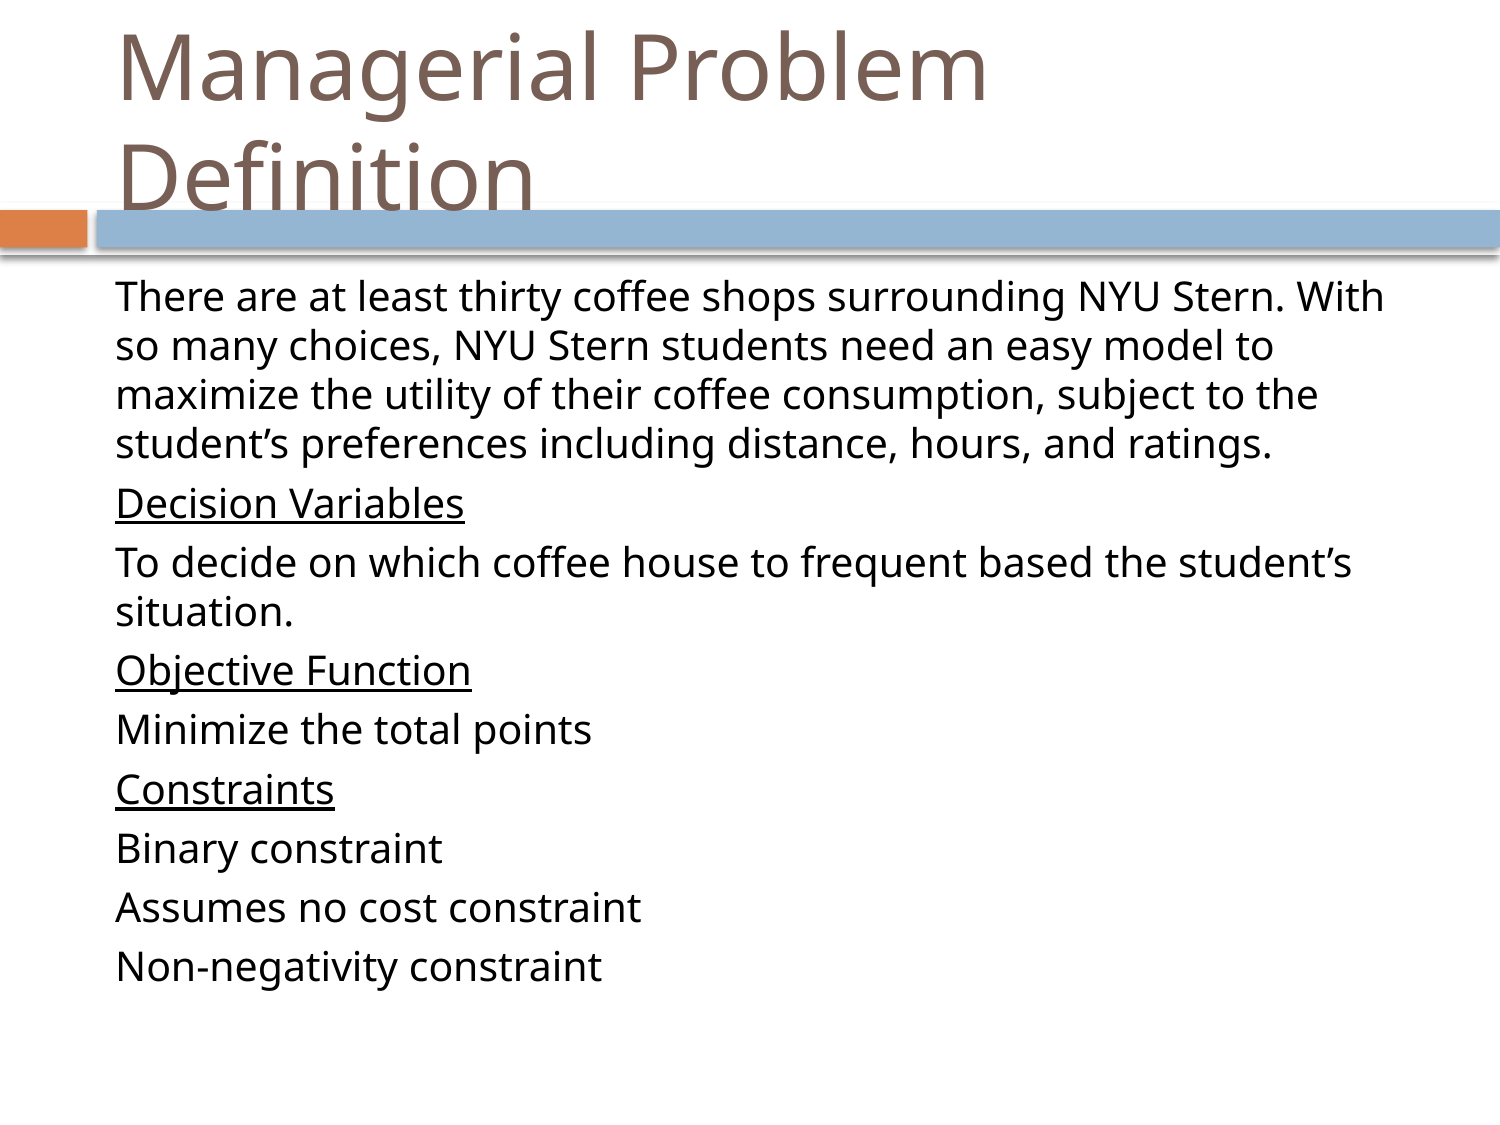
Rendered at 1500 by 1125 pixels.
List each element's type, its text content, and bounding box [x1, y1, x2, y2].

list There are at least thirty coffee shops surrounding NYU Stern. With so many choices, NYU Stern students need an easy model to maximize the utility of their coffee consumption, subject to the student’s preferences including distance, hours, and ratings. Decision Variables To decide on which coffee house to frequent based the student’s situation. Objective Function Minimize the total points Constraints Binary constraint Assumes no cost constraint Non-negativity constraint [100, 262, 1438, 1000]
title Managerial Problem Definition [100, 37, 1438, 200]
